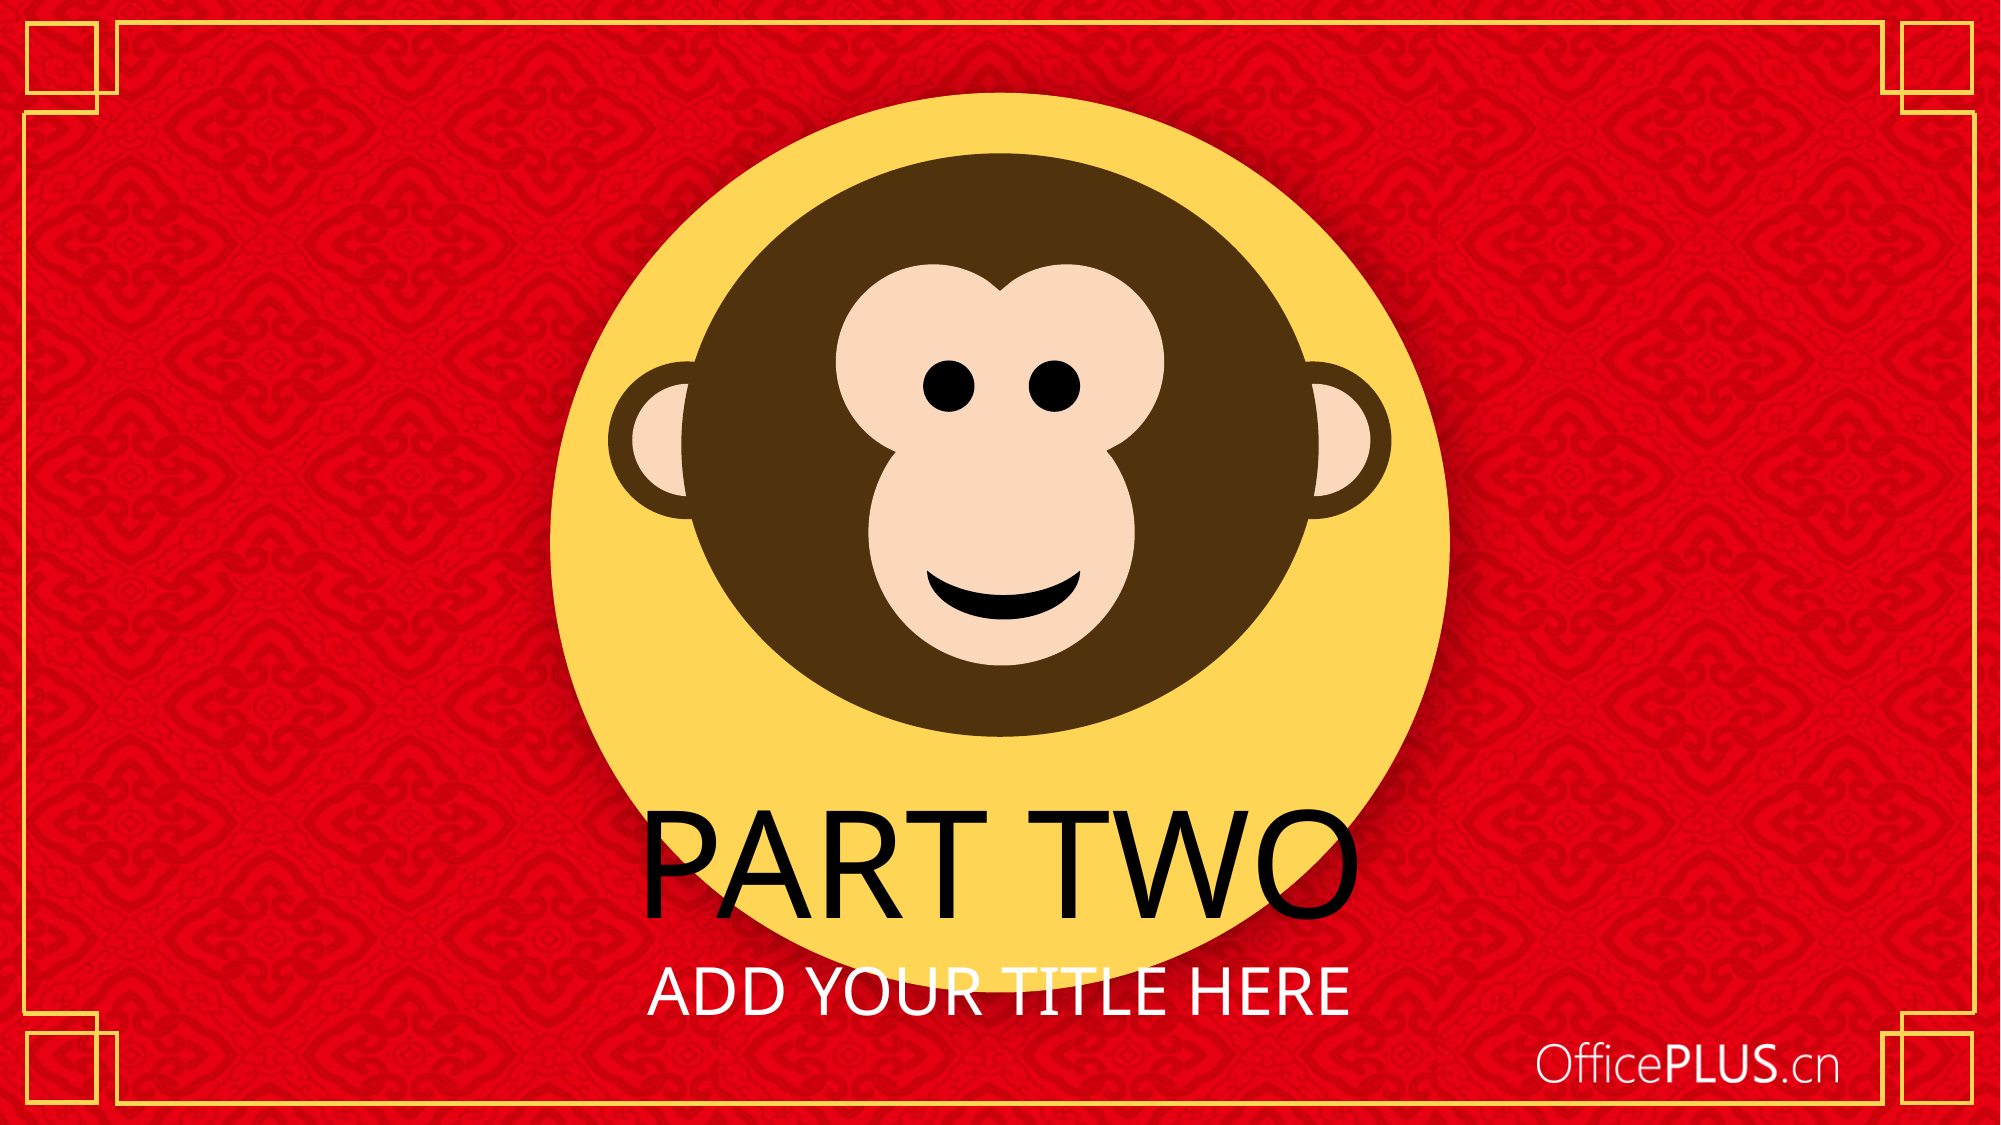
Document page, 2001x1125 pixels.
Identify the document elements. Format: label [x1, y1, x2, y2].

picture [0, 0, 2001, 1125]
text_box [607, 153, 1392, 737]
text_box [22, 20, 1975, 1107]
